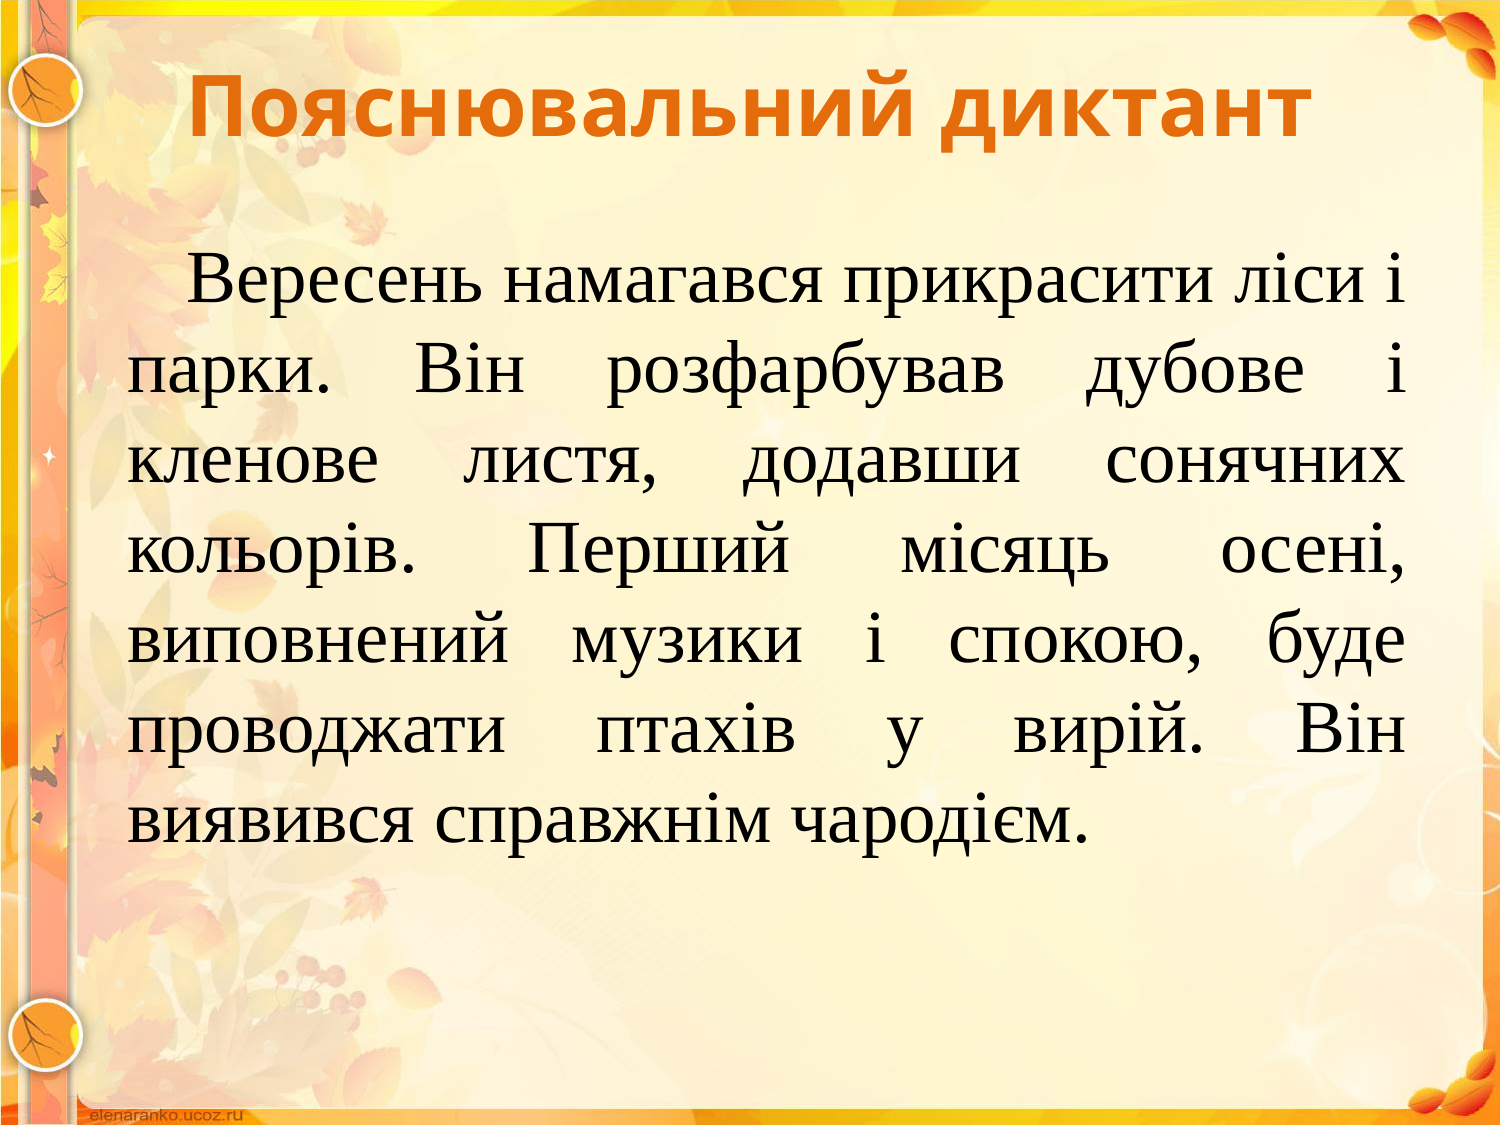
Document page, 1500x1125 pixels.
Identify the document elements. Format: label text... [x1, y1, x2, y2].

list Вересень намагався прикрасити ліси і парки. Він розфарбував дубове і кленове листя, додавши сонячних кольорів. Перший місяць осені, виповнений музики і спокою, буде проводжати птахів у вирій. Він виявився справжнім чародієм. [112, 219, 1424, 1024]
picture [0, 0, 1500, 1125]
title Пояснювальний диктант [100, 42, 1400, 161]
